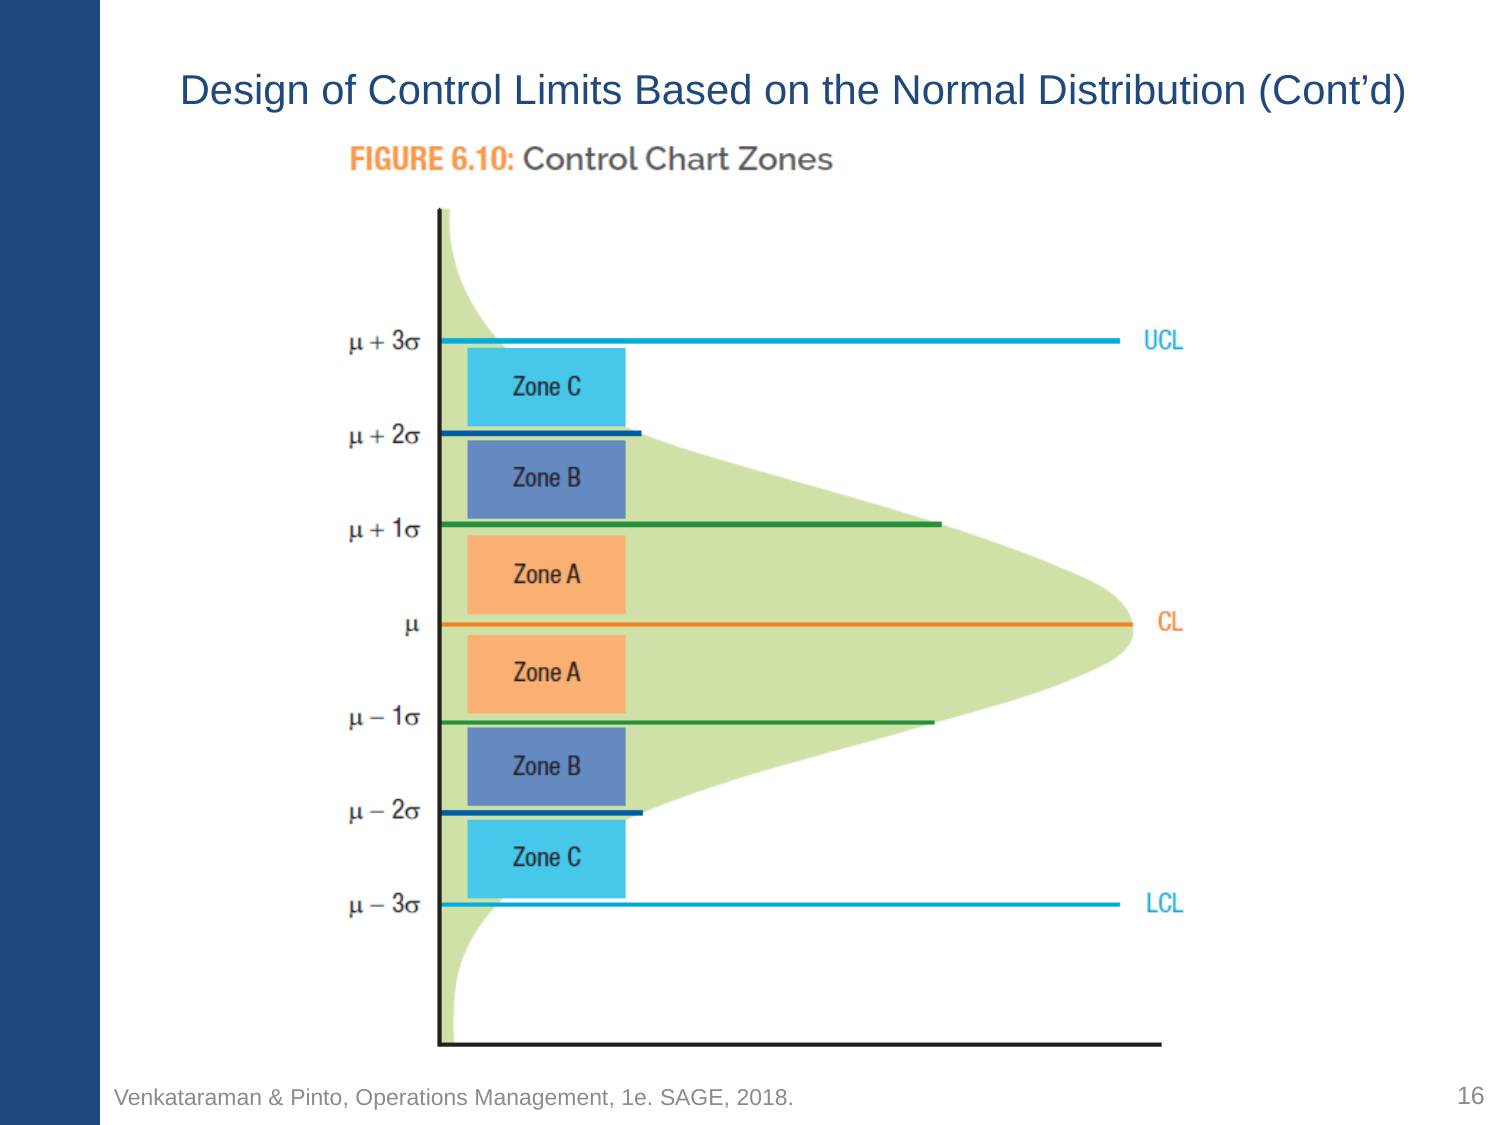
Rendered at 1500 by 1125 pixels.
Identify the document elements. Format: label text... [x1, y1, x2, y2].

slide_number 16 [1425, 1065, 1500, 1125]
footer Venkataraman & Pinto, Operations Management, 1e. SAGE, 2018. [99, 1074, 1250, 1125]
title Design of Control Limits Based on the Normal Distribution (Cont’d) [162, 12, 1425, 163]
picture [337, 124, 1287, 1076]
